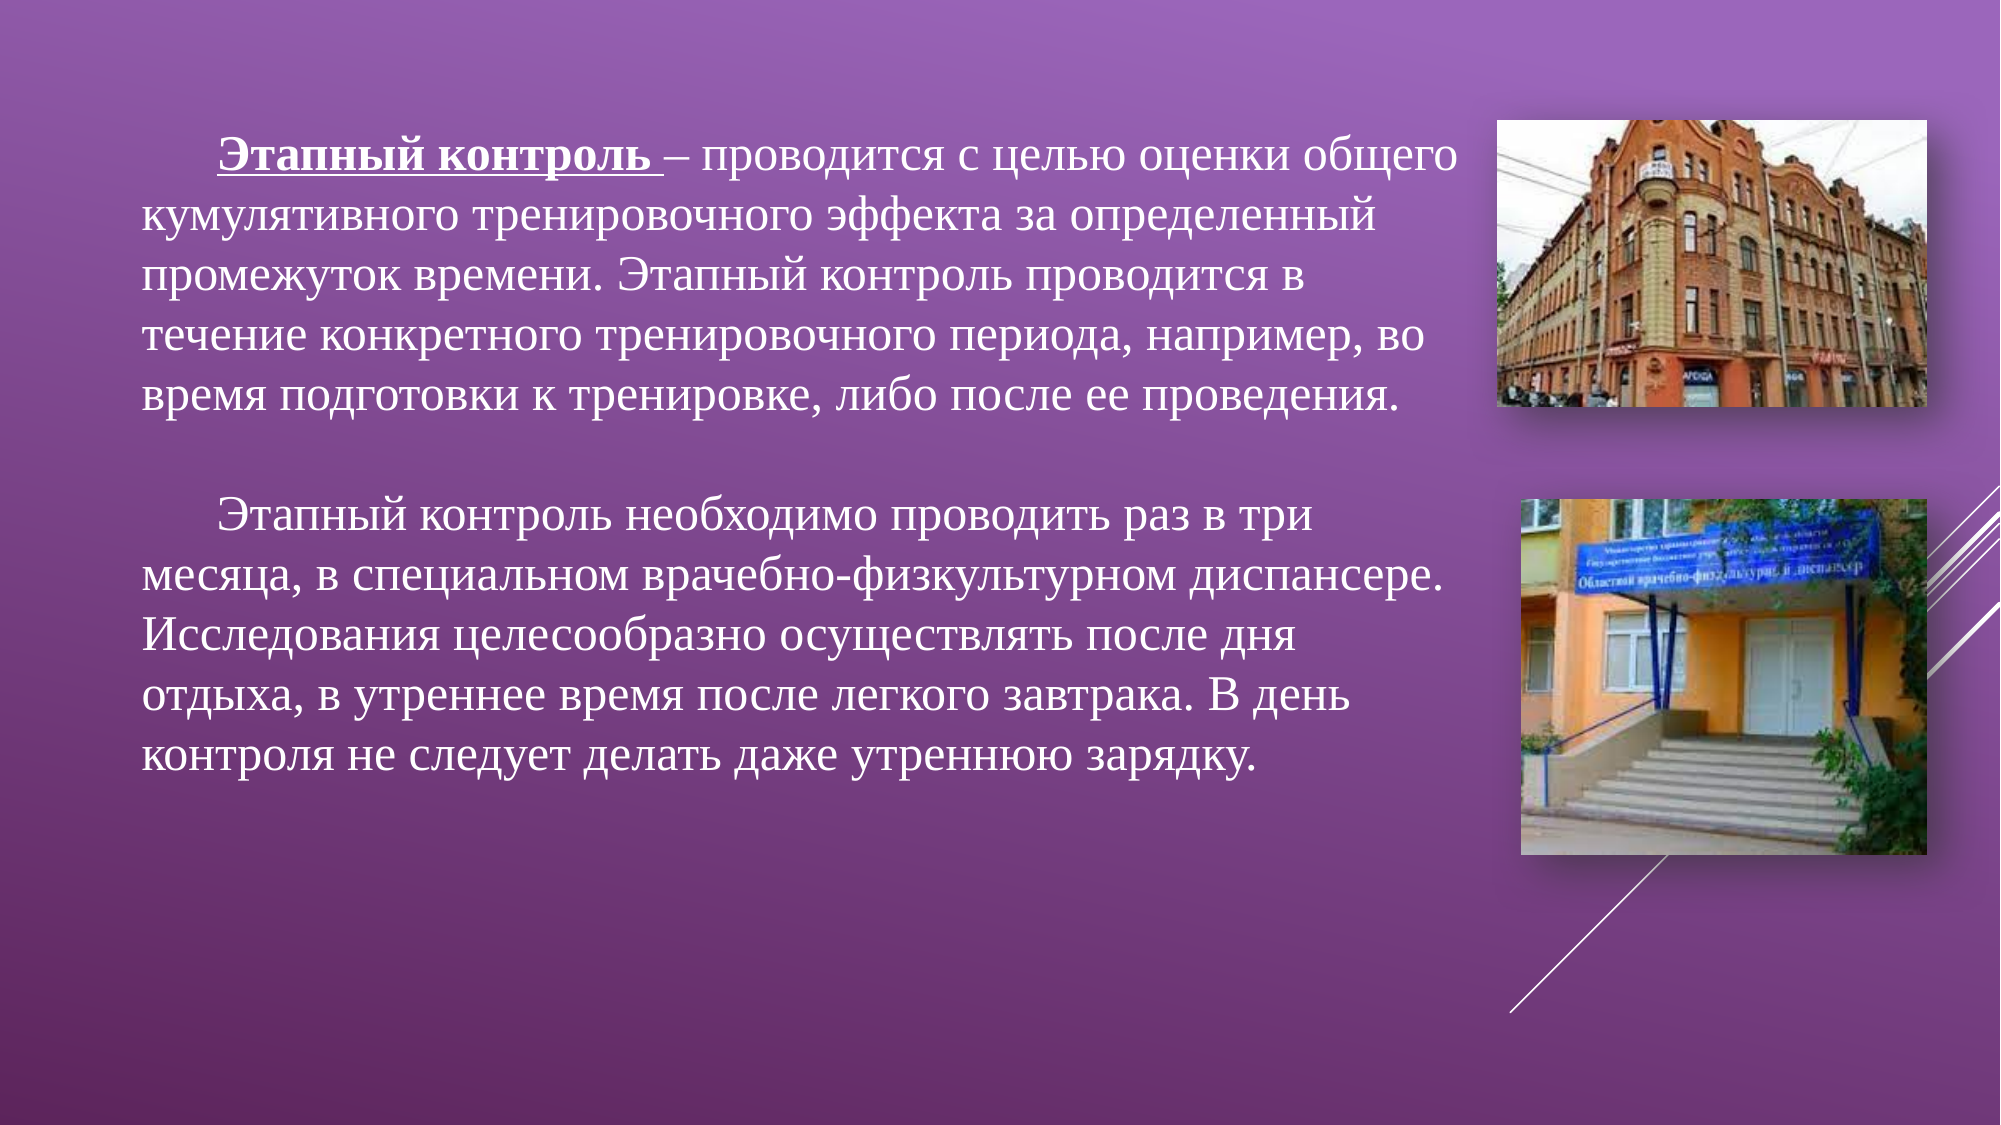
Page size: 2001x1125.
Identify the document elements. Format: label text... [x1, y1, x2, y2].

text_box Этапный контроль – проводится с целью оценки общего кумулятивного тренировочного эффекта за определенный промежуток времени. Этапный контроль проводится в течение конкретного тренировочного периода, например, во время подготовки к тренировке, либо после ее проведения. Этапный контроль необходимо проводить раз в три месяца, в специальном врачебно-физкультурном диспансере. Исследования целесообразно осуществлять после дня отдыха, в утреннее время после легкого завтрака. В день контроля не следует делать даже утреннюю зарядку. [126, 113, 1485, 788]
picture [1497, 119, 1928, 407]
picture [1521, 499, 1928, 855]
